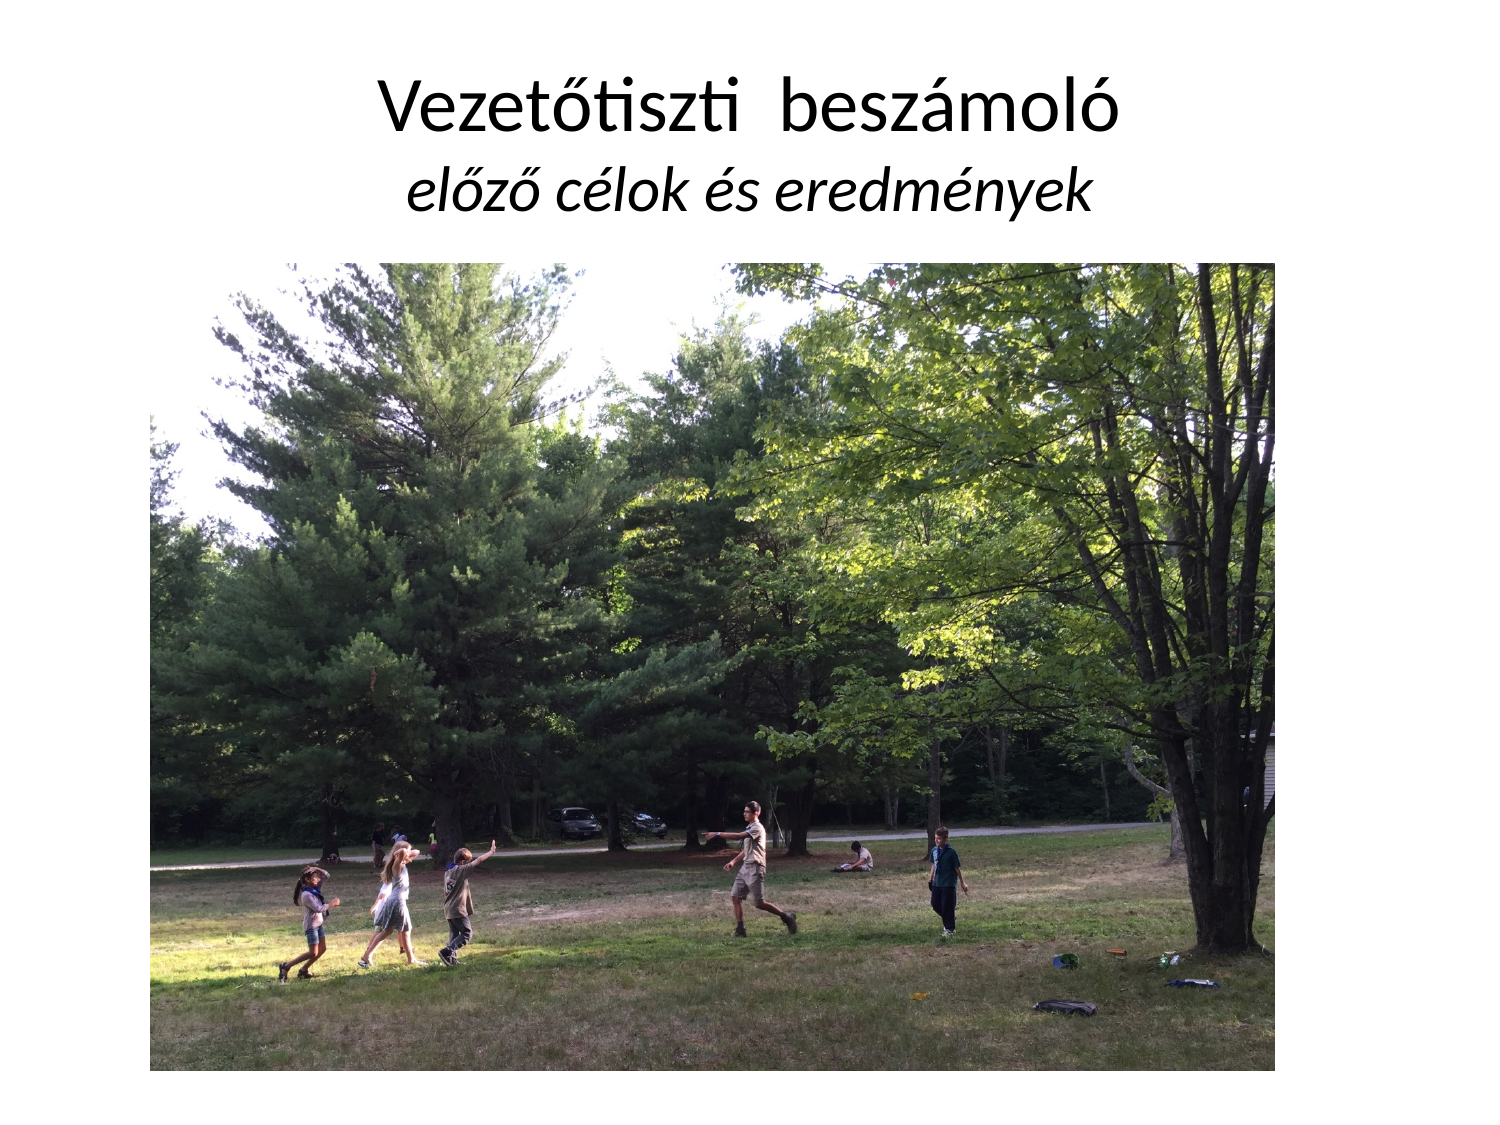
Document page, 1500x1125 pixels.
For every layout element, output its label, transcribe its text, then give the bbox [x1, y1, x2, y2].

picture [149, 262, 1276, 1071]
title Vezetőtiszti beszámoló előző célok és eredmények [75, 45, 1425, 233]
